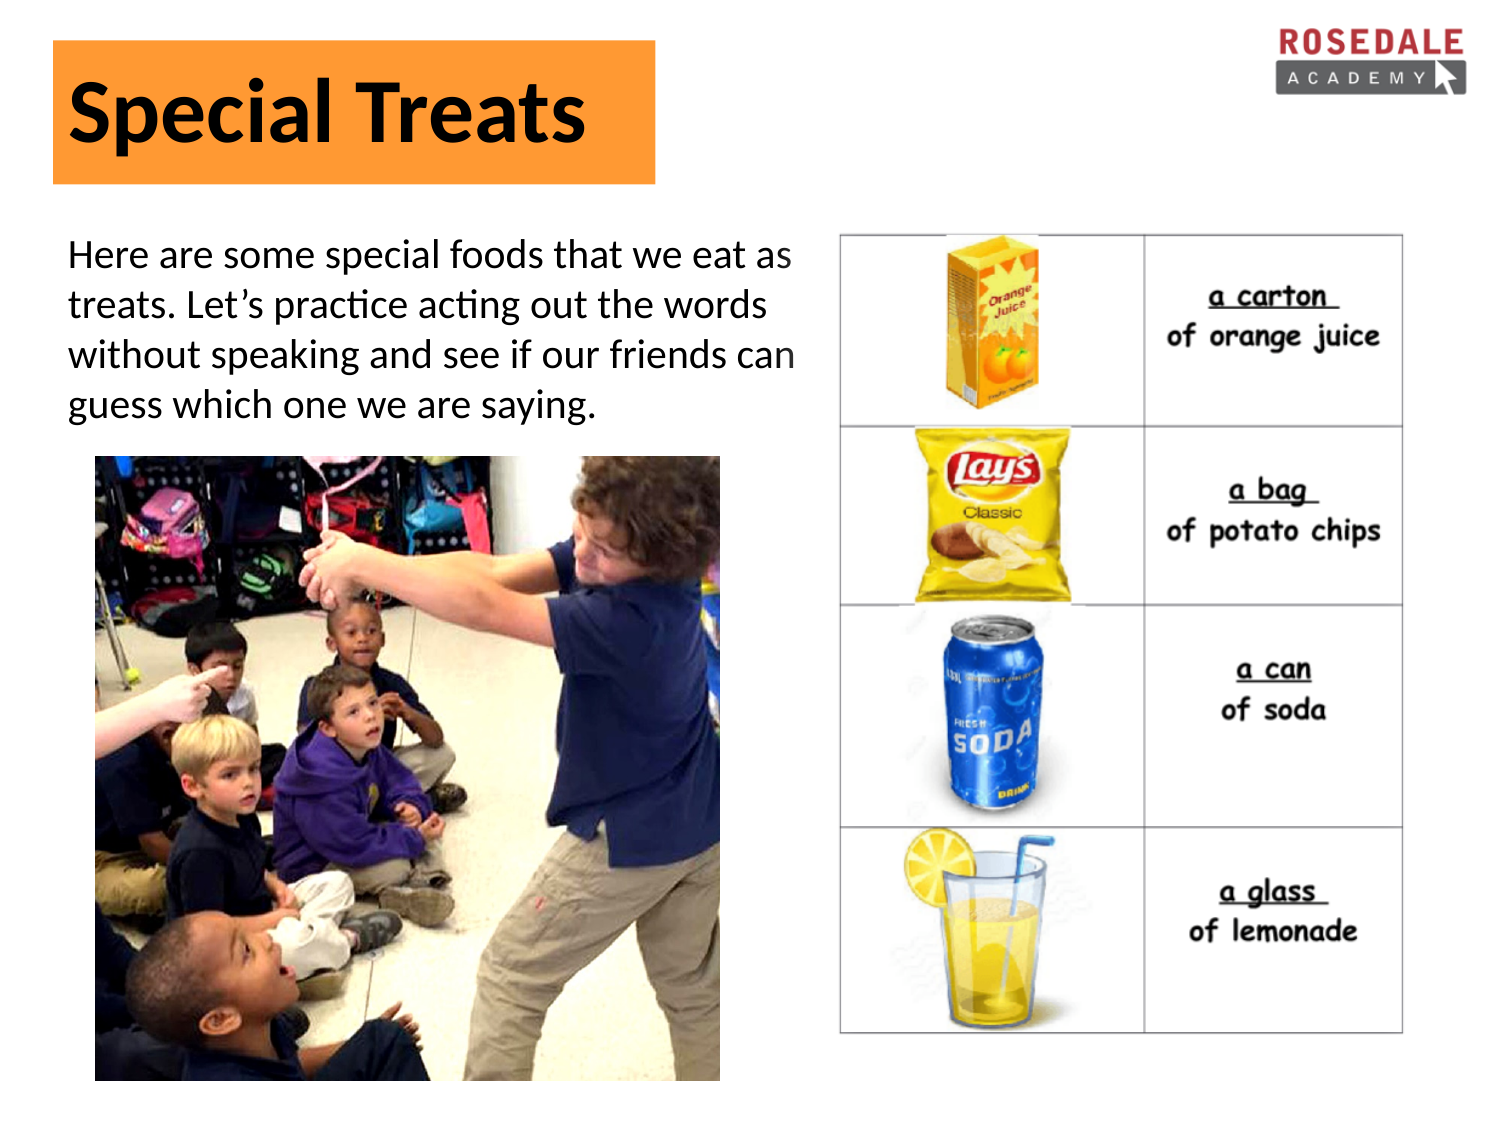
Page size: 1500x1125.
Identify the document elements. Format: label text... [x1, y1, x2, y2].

picture [761, 149, 1482, 1125]
title Special Treats [53, 40, 656, 185]
picture [1269, 22, 1472, 100]
picture [94, 456, 720, 1082]
text_box Here are some special foods that we eat as treats. Let’s practice acting out the words without speaking and see if our friends can guess which one we are saying. [53, 219, 761, 435]
